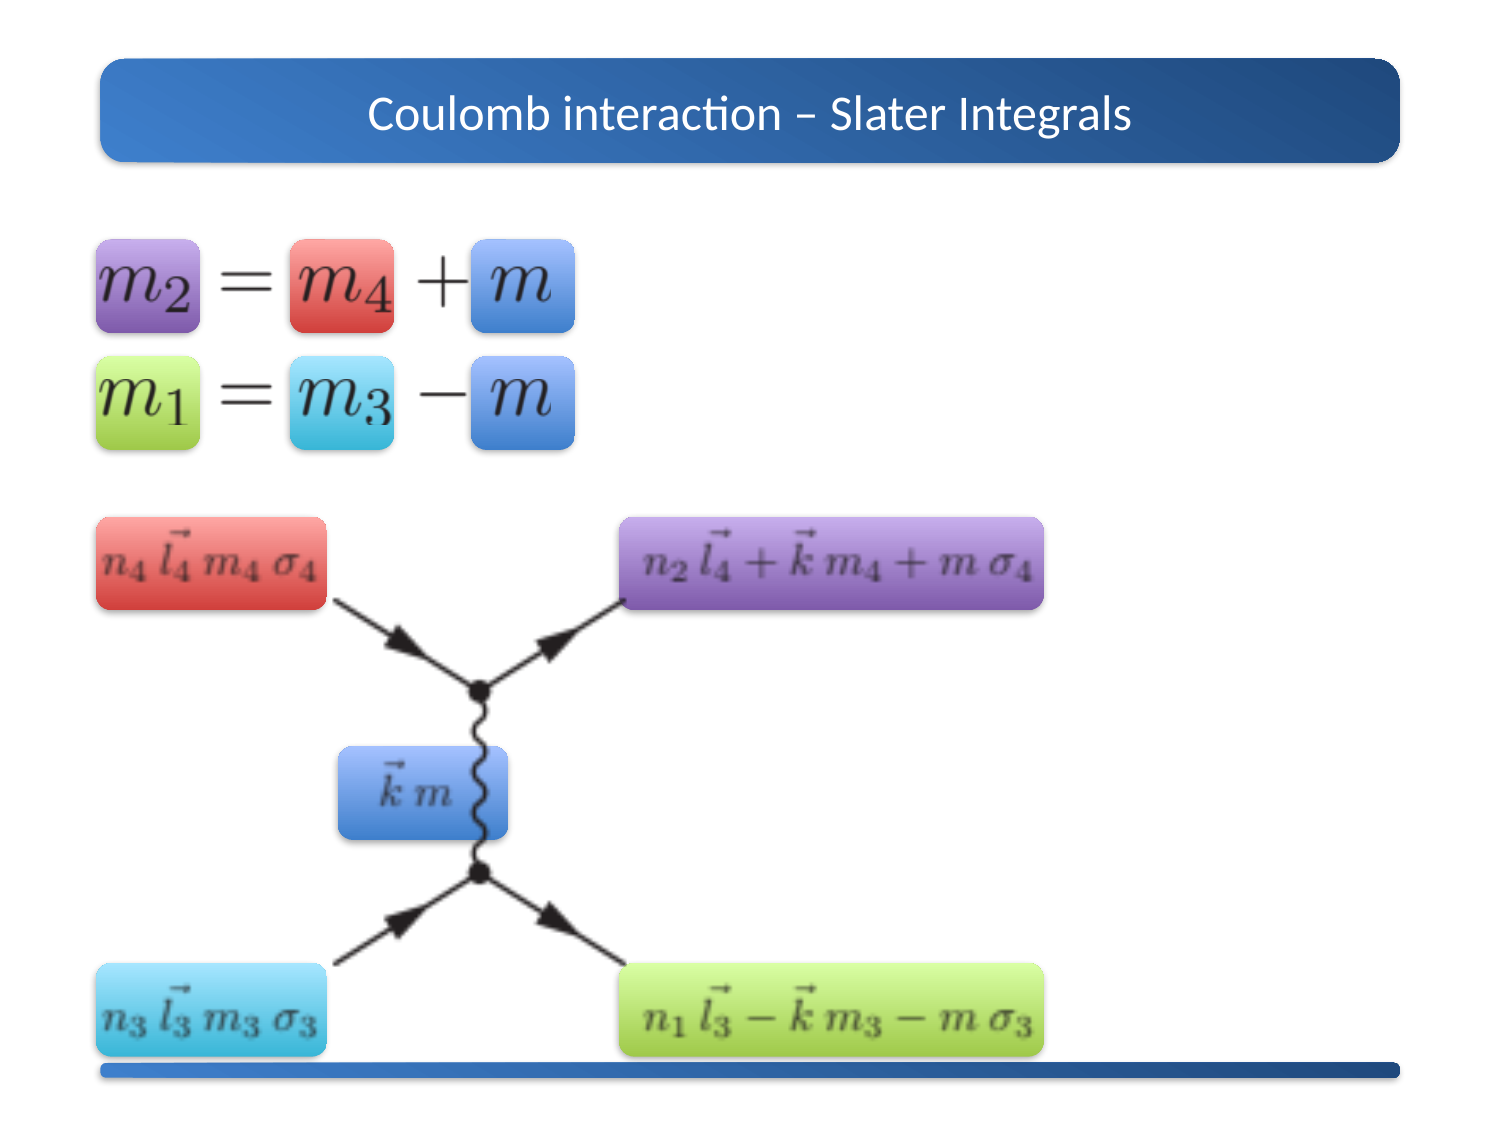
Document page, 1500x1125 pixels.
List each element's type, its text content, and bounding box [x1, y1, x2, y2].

picture [98, 253, 552, 313]
text_box [471, 356, 575, 451]
text_box [96, 431, 200, 451]
text_box [290, 356, 394, 377]
text_box [471, 239, 575, 334]
picture [0, 472, 1069, 1125]
picture [98, 378, 552, 426]
text_box [290, 321, 394, 334]
text_box Coulomb interaction – Slater Integrals [99, 58, 1401, 164]
text_box [290, 434, 394, 451]
text_box [1073, 1062, 1401, 1079]
text_box [290, 239, 394, 252]
text_box [96, 239, 200, 254]
text_box [96, 318, 200, 334]
text_box [96, 356, 200, 379]
